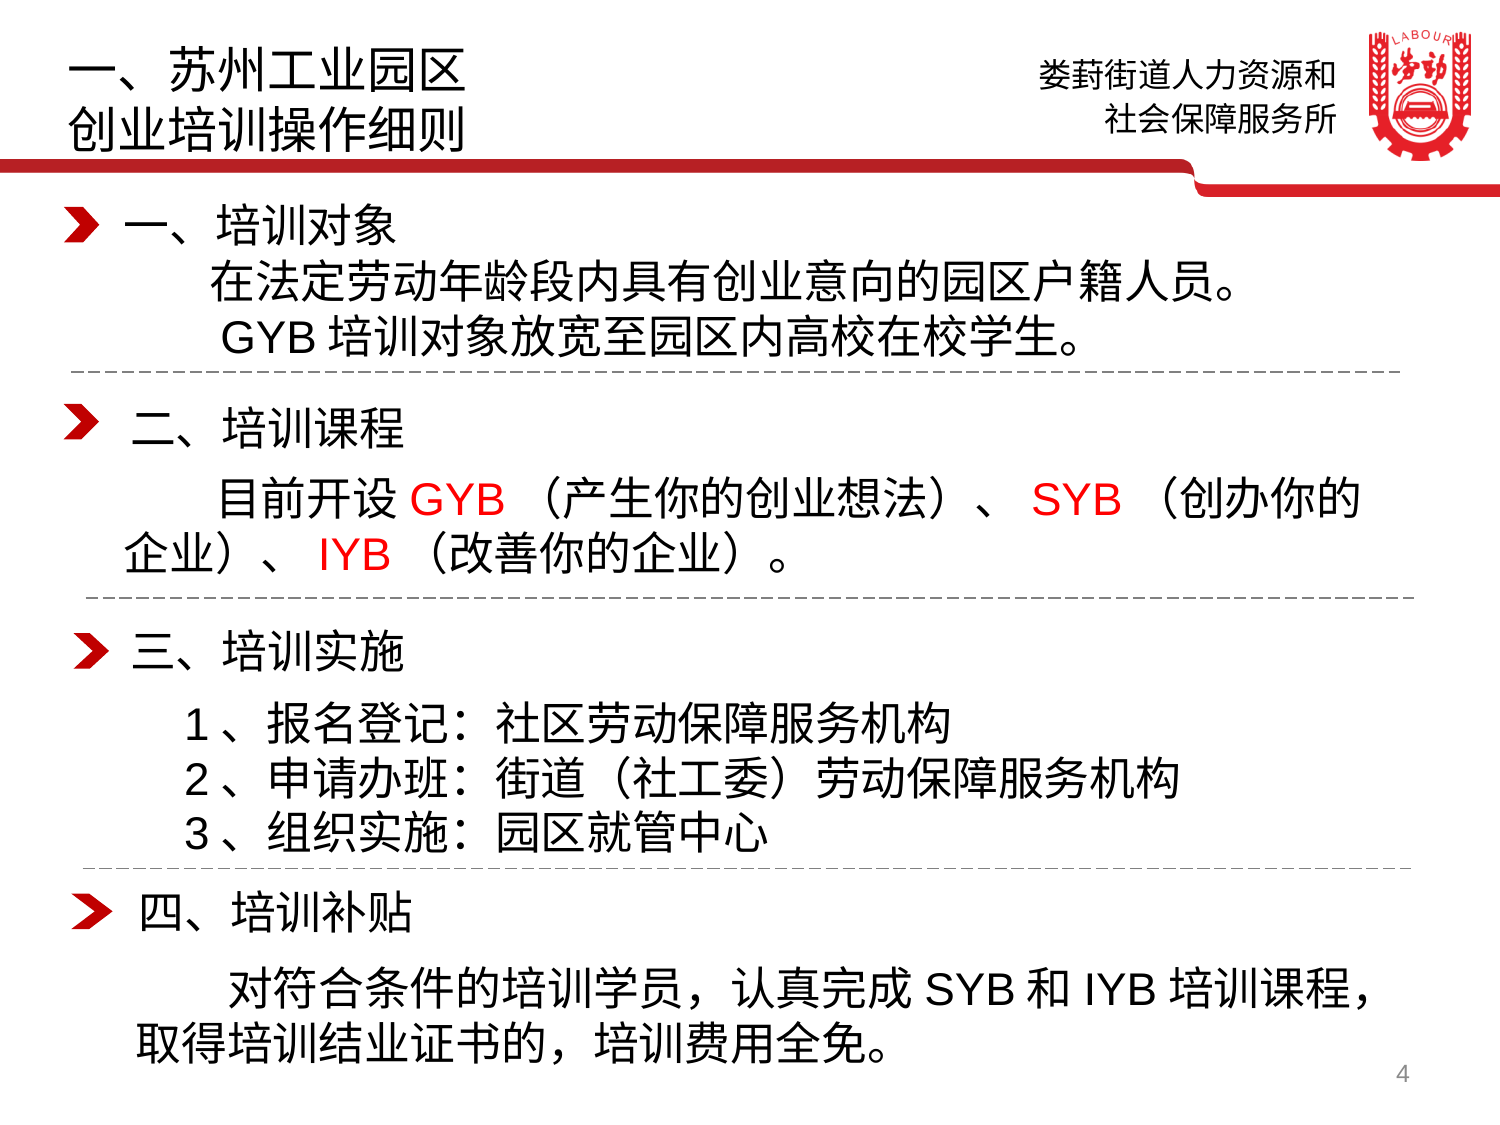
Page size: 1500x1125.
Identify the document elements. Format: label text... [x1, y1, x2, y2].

text_box 在法定劳动年龄段内具有创业意向的园区户籍人员。 GYB培训对象放宽至园区内高校在校学生。 [103, 245, 1415, 371]
picture [0, 30, 1500, 197]
text_box 一、苏州工业园区 创业培训操作细则 [53, 30, 869, 166]
text_box 三、培训实施 [115, 615, 530, 686]
text_box 1、报名登记：社区劳动保障服务机构 2、申请办班：街道（社工委）劳动保障服务机构 3、组织实施：园区就管中心 [112, 686, 1200, 867]
text_box [71, 631, 112, 671]
text_box 目前开设GYB（产生你的创业想法）、SYB（创办你的企业）、IYB（改善你的企业）。 [109, 462, 1385, 588]
text_box 二、培训课程 [115, 391, 530, 462]
text_box [69, 891, 115, 932]
text_box 一、培训对象 [109, 189, 523, 245]
text_box 四、培训补贴 [123, 877, 444, 946]
text_box 对符合条件的培训学员，认真完成SYB和IYB培训课程，取得培训结业证书的，培训费用全免。 [120, 951, 1385, 1077]
text_box [61, 204, 101, 245]
slide_number 4 [1074, 1042, 1425, 1103]
text_box [61, 401, 102, 442]
